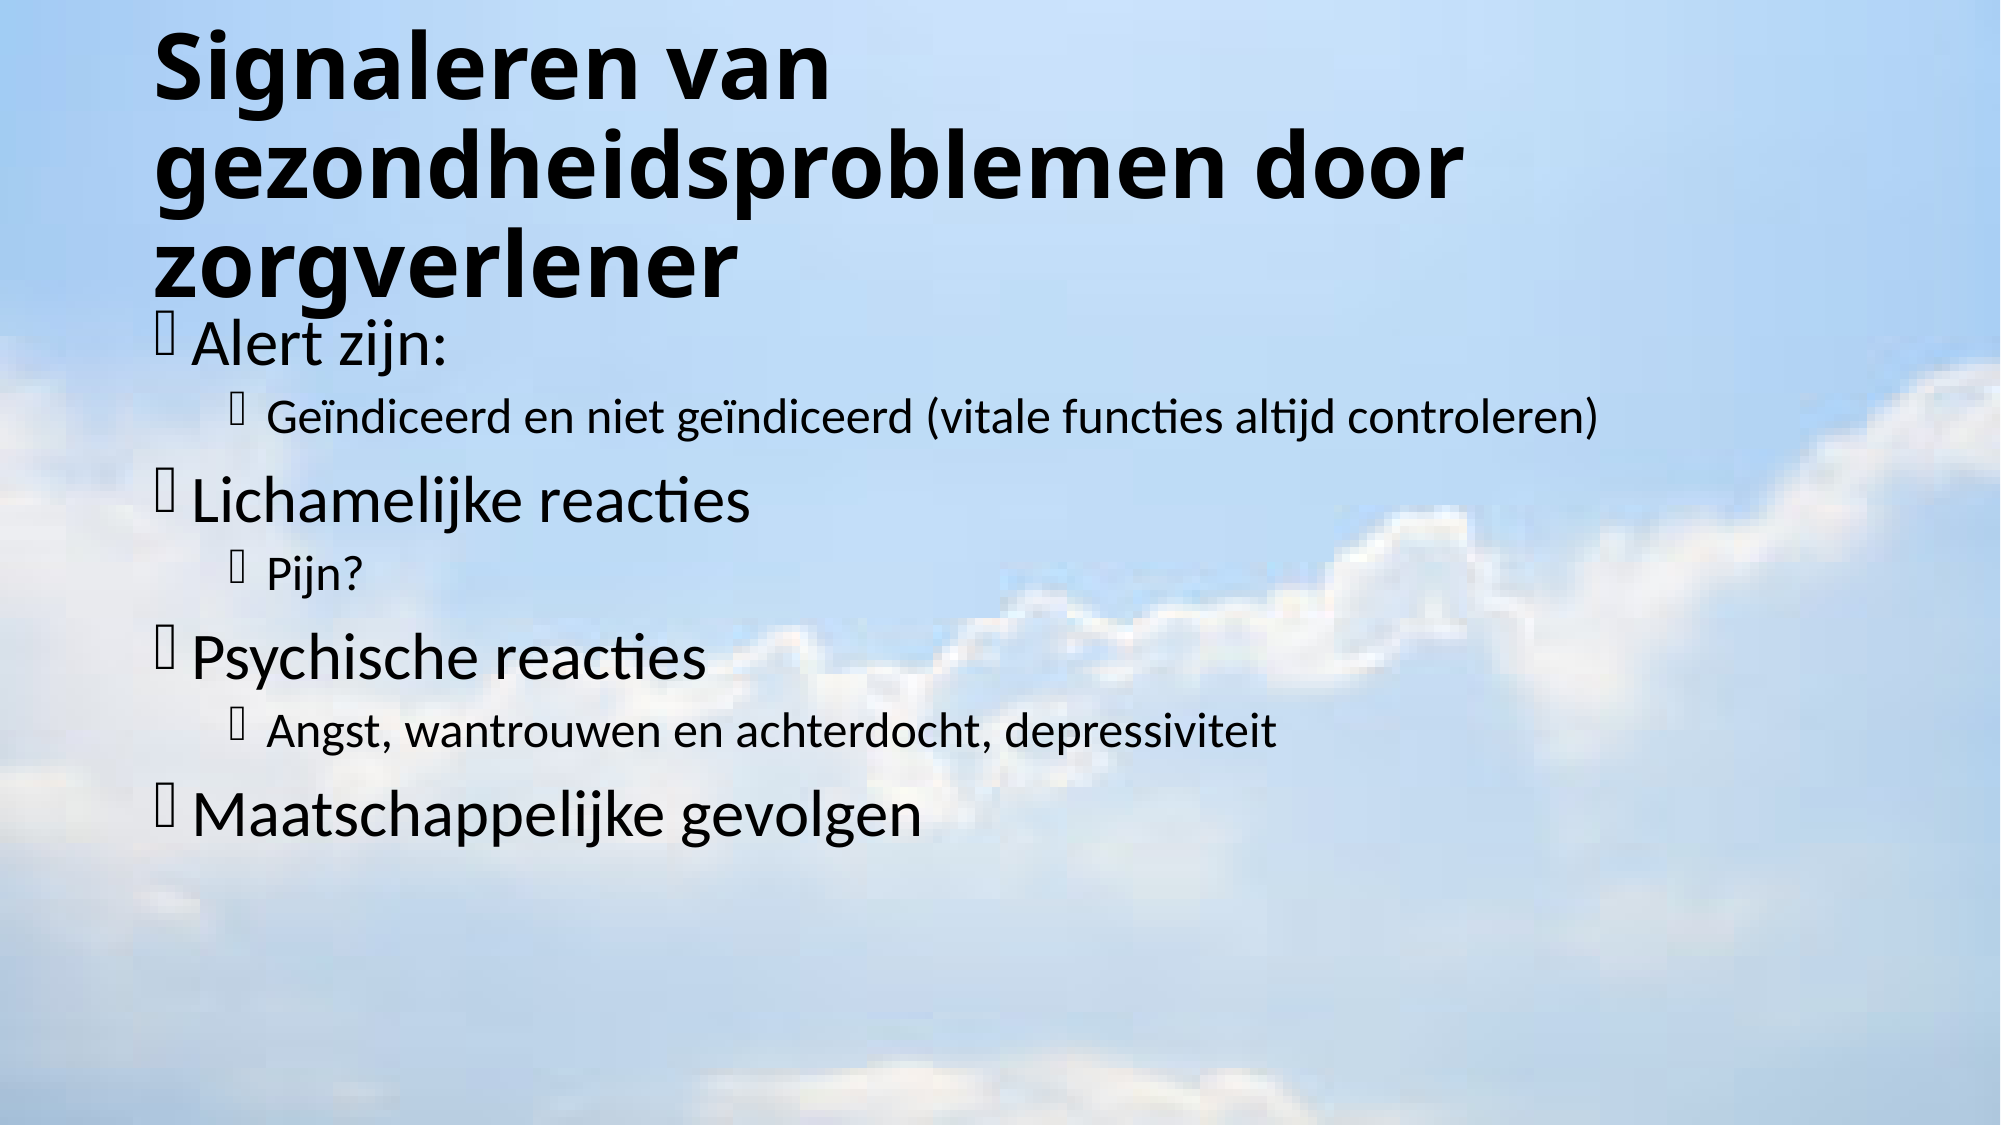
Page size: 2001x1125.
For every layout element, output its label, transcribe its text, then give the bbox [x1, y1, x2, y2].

picture [0, 0, 2001, 1125]
title Signaleren van gezondheidsproblemen door zorgverlener [138, 60, 1864, 278]
list Alert zijn: Geïndiceerd en niet geïndiceerd (vitale functies altijd controleren) Lichamelijke reacties Pijn? Psychische reacties Angst, wantrouwen en achterdocht, depressiviteit Maatschappelijke gevolgen [138, 299, 1864, 1014]
